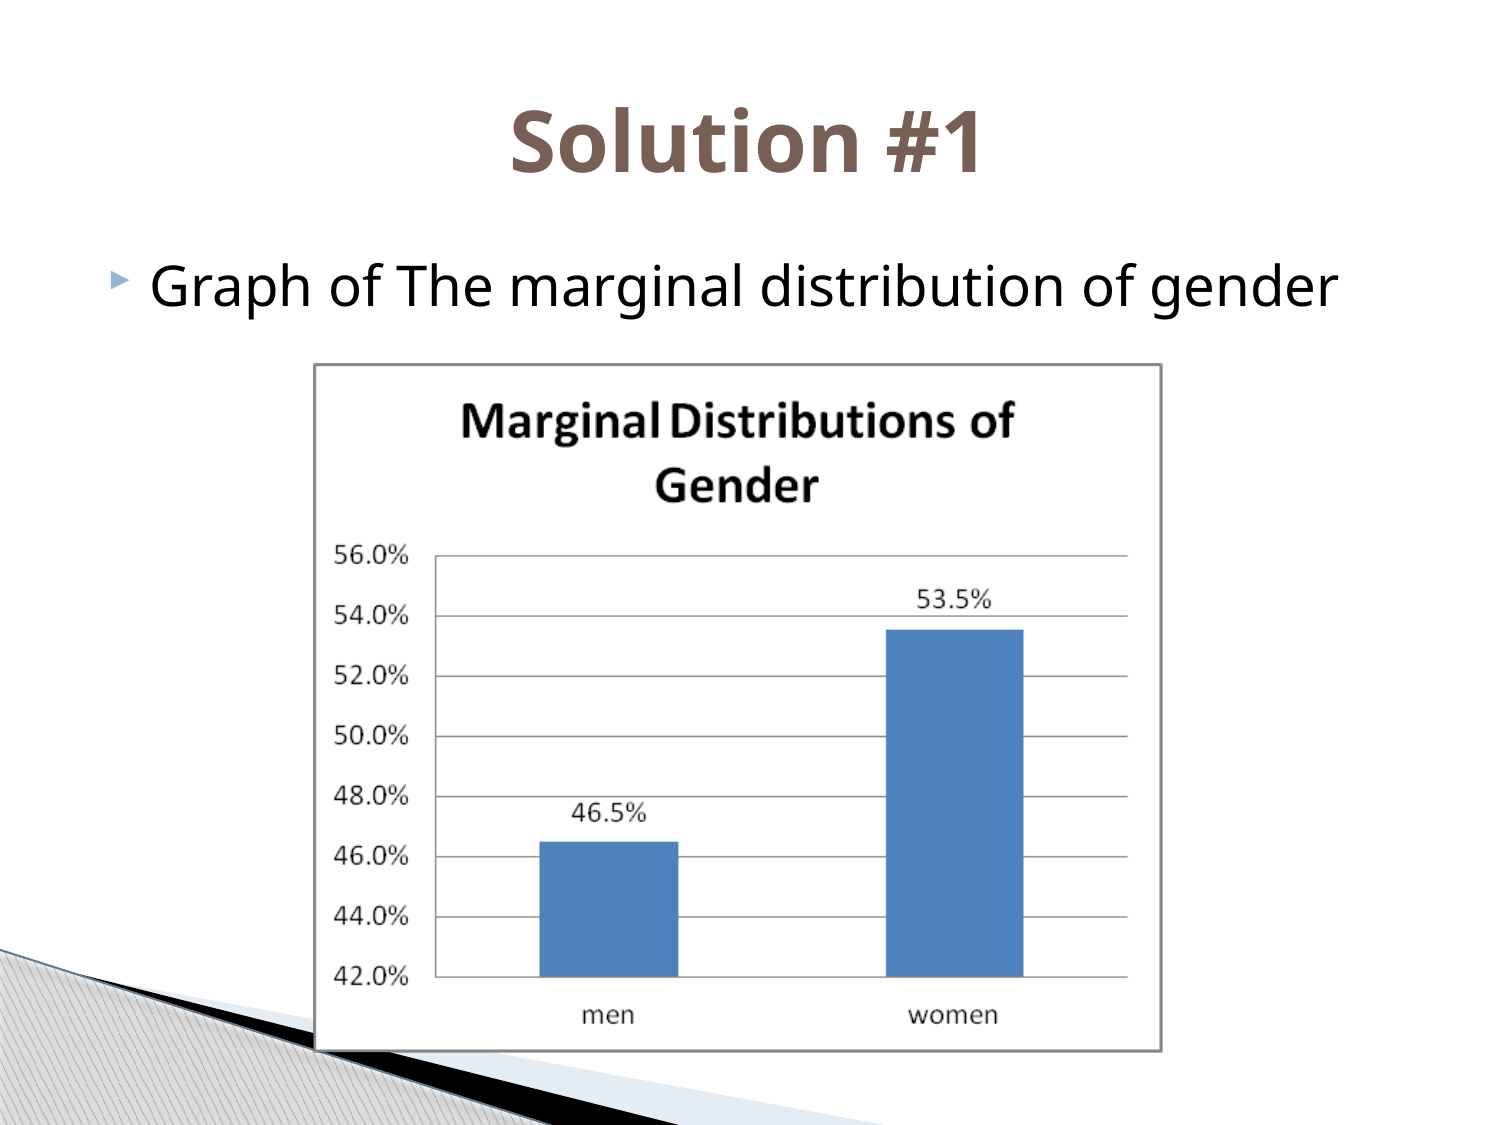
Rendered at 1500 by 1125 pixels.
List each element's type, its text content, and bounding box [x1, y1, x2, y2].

picture [312, 362, 1165, 1054]
title Solution #1 [75, 45, 1425, 233]
list Graph of The marginal distribution of gender [75, 243, 1425, 986]
